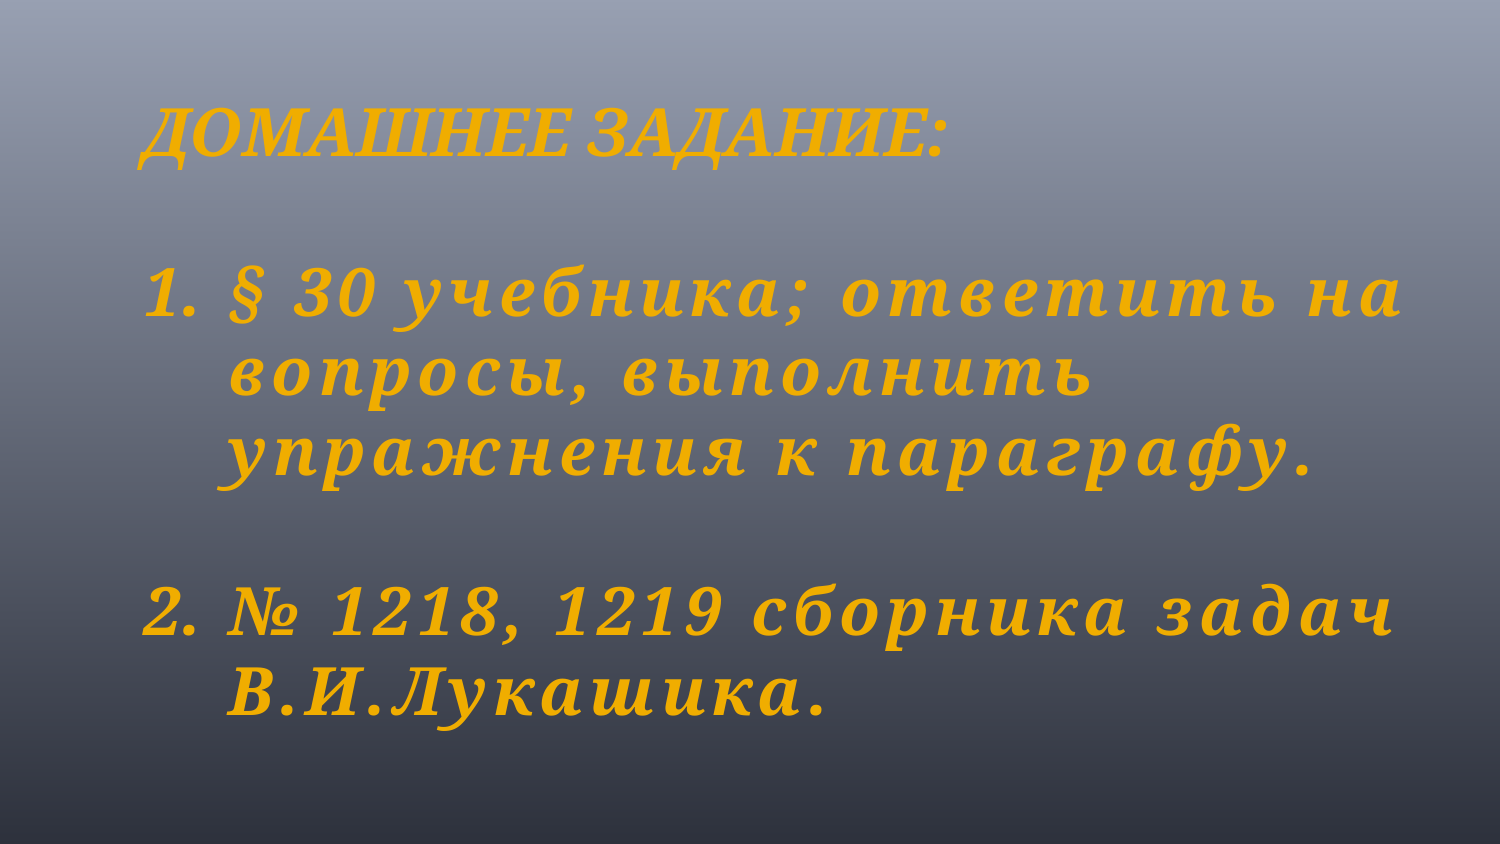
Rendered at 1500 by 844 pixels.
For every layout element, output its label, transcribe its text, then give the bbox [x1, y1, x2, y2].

text_box Домашнее задание: § 30 учебника; ответить на вопросы, выполнить упражнения к параграфу. № 1218, 1219 сборника задач В.И.Лукашика. [128, 81, 1430, 737]
